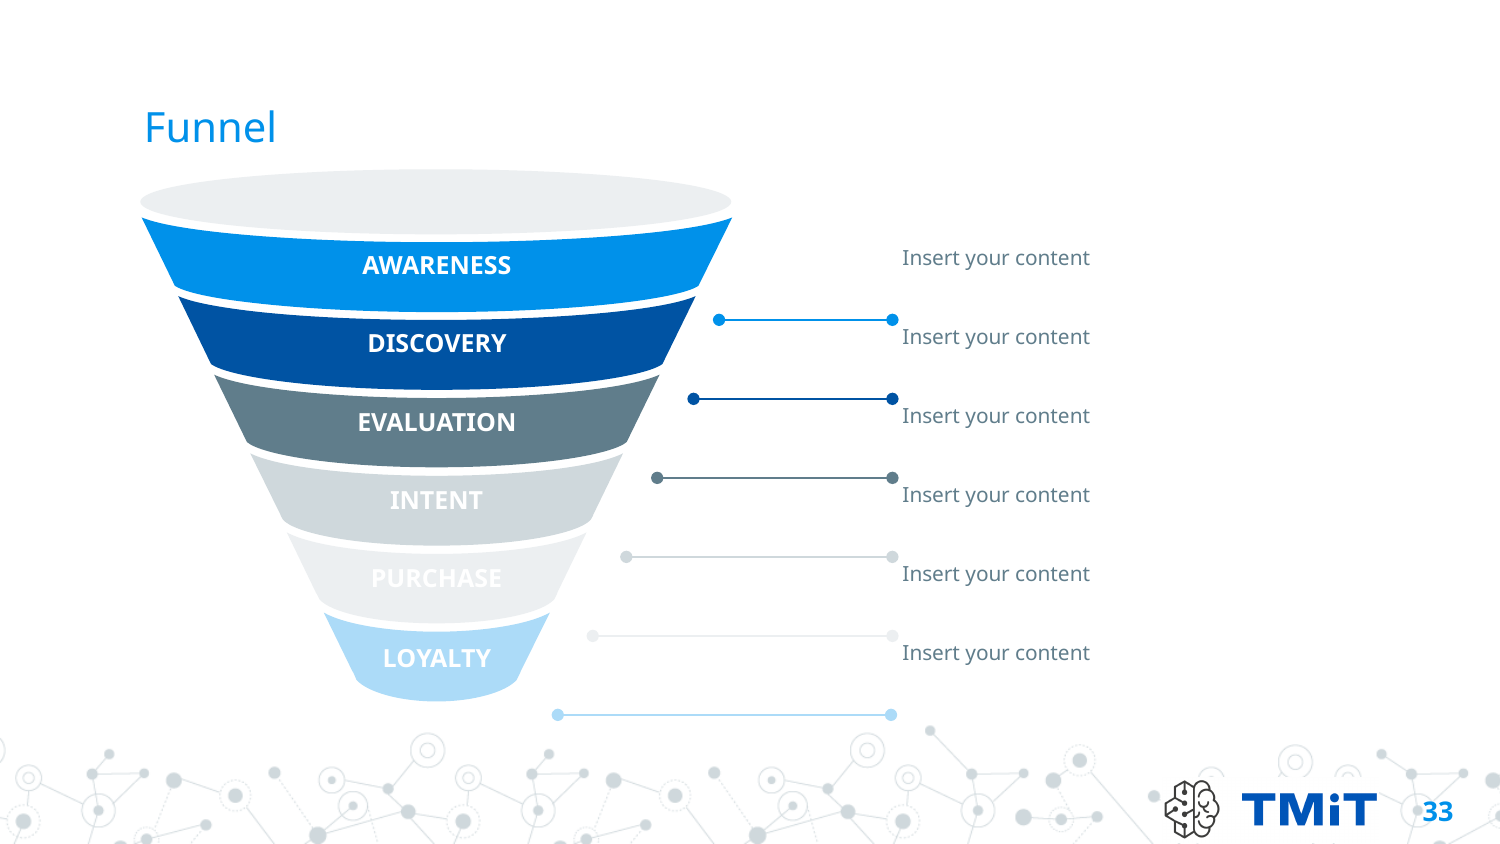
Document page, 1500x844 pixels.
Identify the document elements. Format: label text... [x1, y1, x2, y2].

slide_number 33 [1378, 779, 1469, 844]
text_box Insert your content [902, 624, 1360, 681]
picture [0, 0, 1500, 844]
text_box Insert your content [902, 466, 1360, 523]
text_box Insert your content [902, 229, 1360, 286]
title Funnel [128, 50, 1372, 166]
text_box Insert your content [902, 308, 1360, 365]
text_box Insert your content [902, 545, 1360, 602]
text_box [140, 169, 733, 702]
text_box Insert your content [902, 387, 1360, 444]
